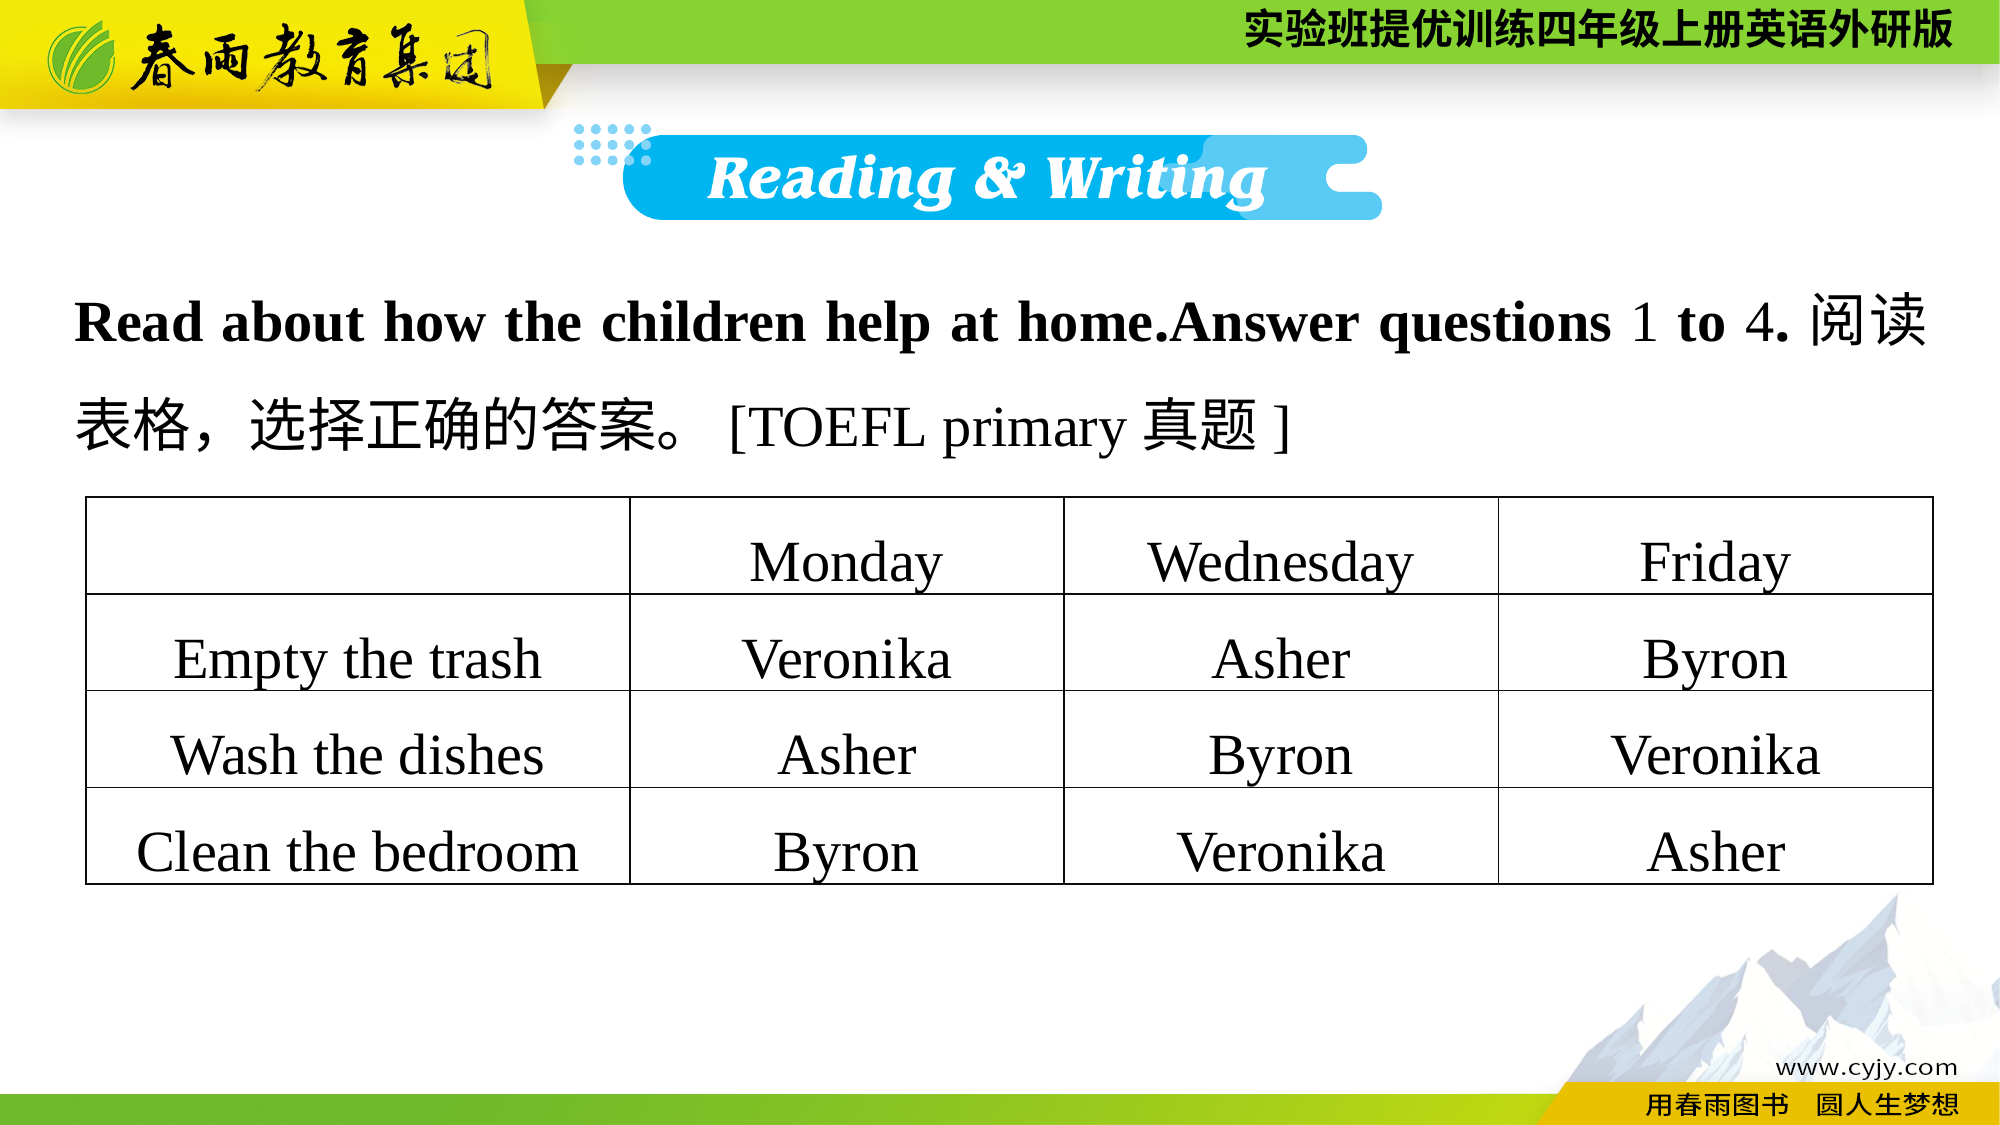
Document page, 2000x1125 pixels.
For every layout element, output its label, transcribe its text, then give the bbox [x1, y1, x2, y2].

table_cell Asher [1499, 788, 1932, 883]
table_cell Byron [631, 788, 1063, 883]
table_cell Empty the trash [87, 595, 629, 690]
table_cell Wash the dishes [87, 691, 629, 787]
picture [0, 0, 2000, 1125]
table_cell Veronika [1499, 691, 1932, 787]
table_cell Veronika [1065, 788, 1498, 883]
table_cell Clean the bedroom [87, 788, 629, 883]
table_header [87, 498, 629, 593]
table_cell Byron [1499, 595, 1932, 690]
list Read about how the children help at home.Answer questions 1 to 4.阅读表格，选择正确的答案。[TOEFL primary真题] [59, 240, 1944, 455]
table_cell Byron [1065, 691, 1498, 787]
table_cell Asher [1065, 595, 1498, 690]
table_header Wednesday [1065, 498, 1498, 593]
table_cell Veronika [631, 595, 1063, 690]
table_header Monday [631, 498, 1063, 593]
table_header Friday [1499, 498, 1932, 593]
table_cell Asher [631, 691, 1063, 787]
